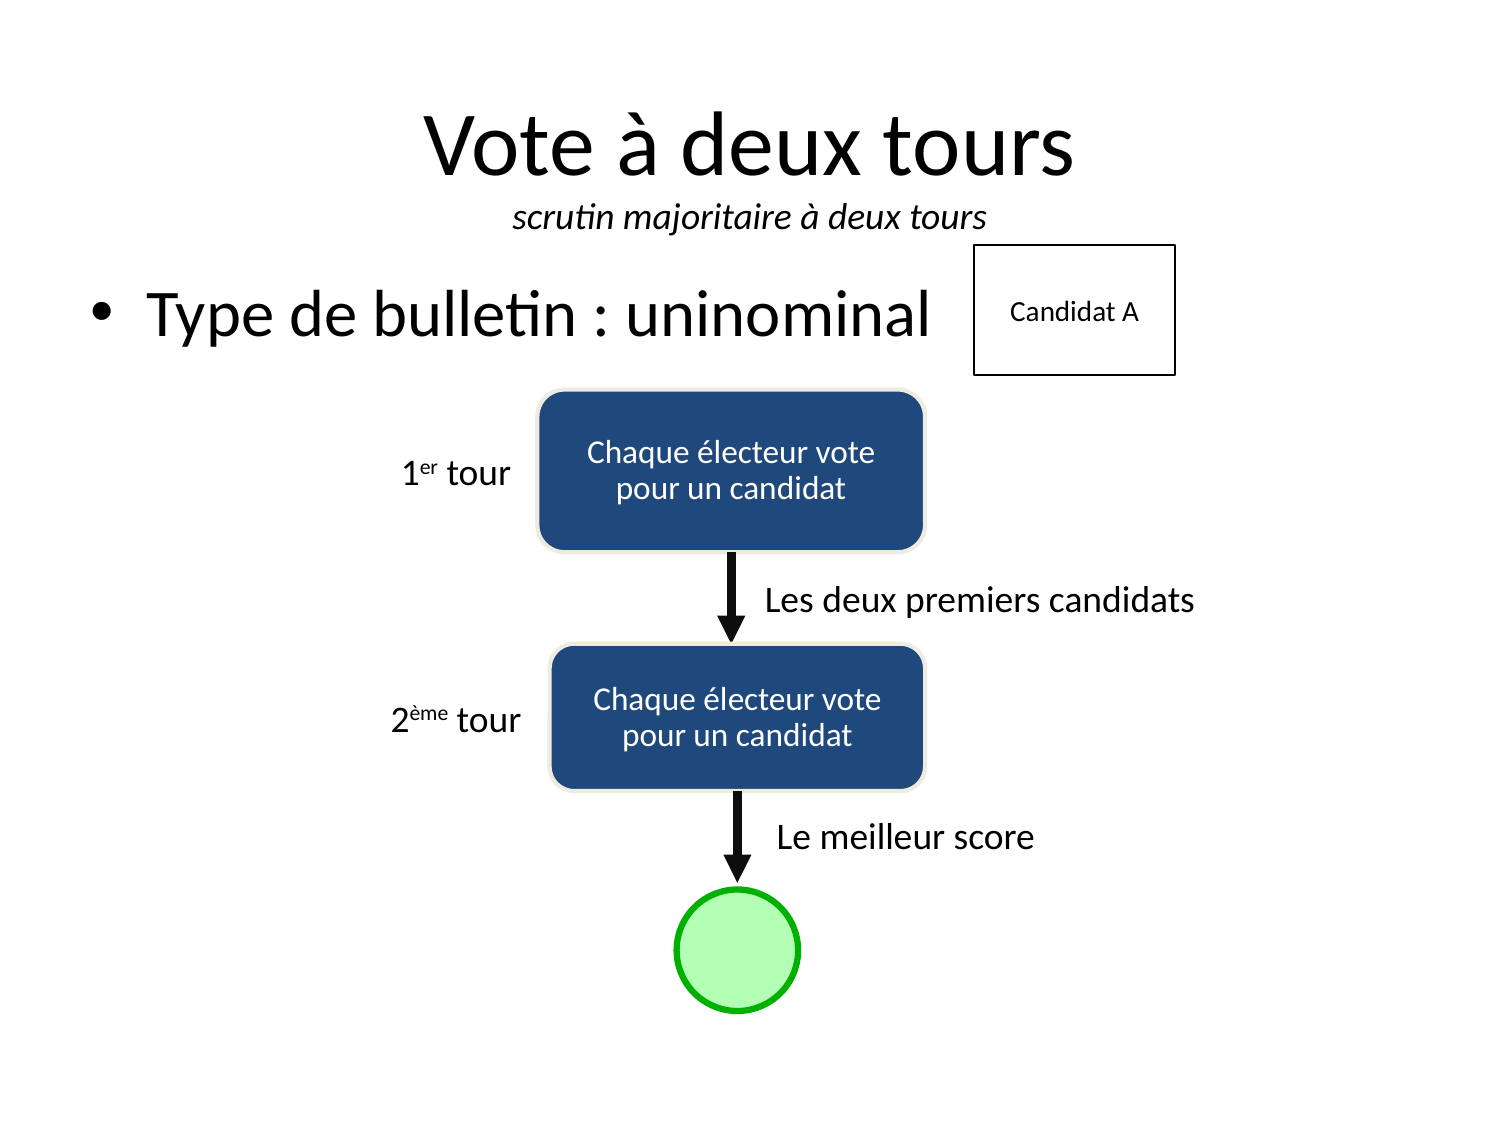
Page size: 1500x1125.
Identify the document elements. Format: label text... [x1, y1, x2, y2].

text_box [674, 887, 801, 1014]
text_box 1er tour [386, 440, 527, 501]
text_box scrutin majoritaire à deux tours [497, 184, 1003, 245]
title Vote à deux tours [75, 45, 1425, 233]
list Type de bulletin : uninominal [75, 262, 1425, 457]
text_box Candidat A [972, 243, 1177, 377]
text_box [537, 389, 926, 553]
text_box Le meilleur score [761, 804, 1117, 865]
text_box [549, 643, 926, 792]
text_box 2ème tour [375, 687, 537, 747]
text_box Les deux premiers candidats [750, 567, 1296, 628]
